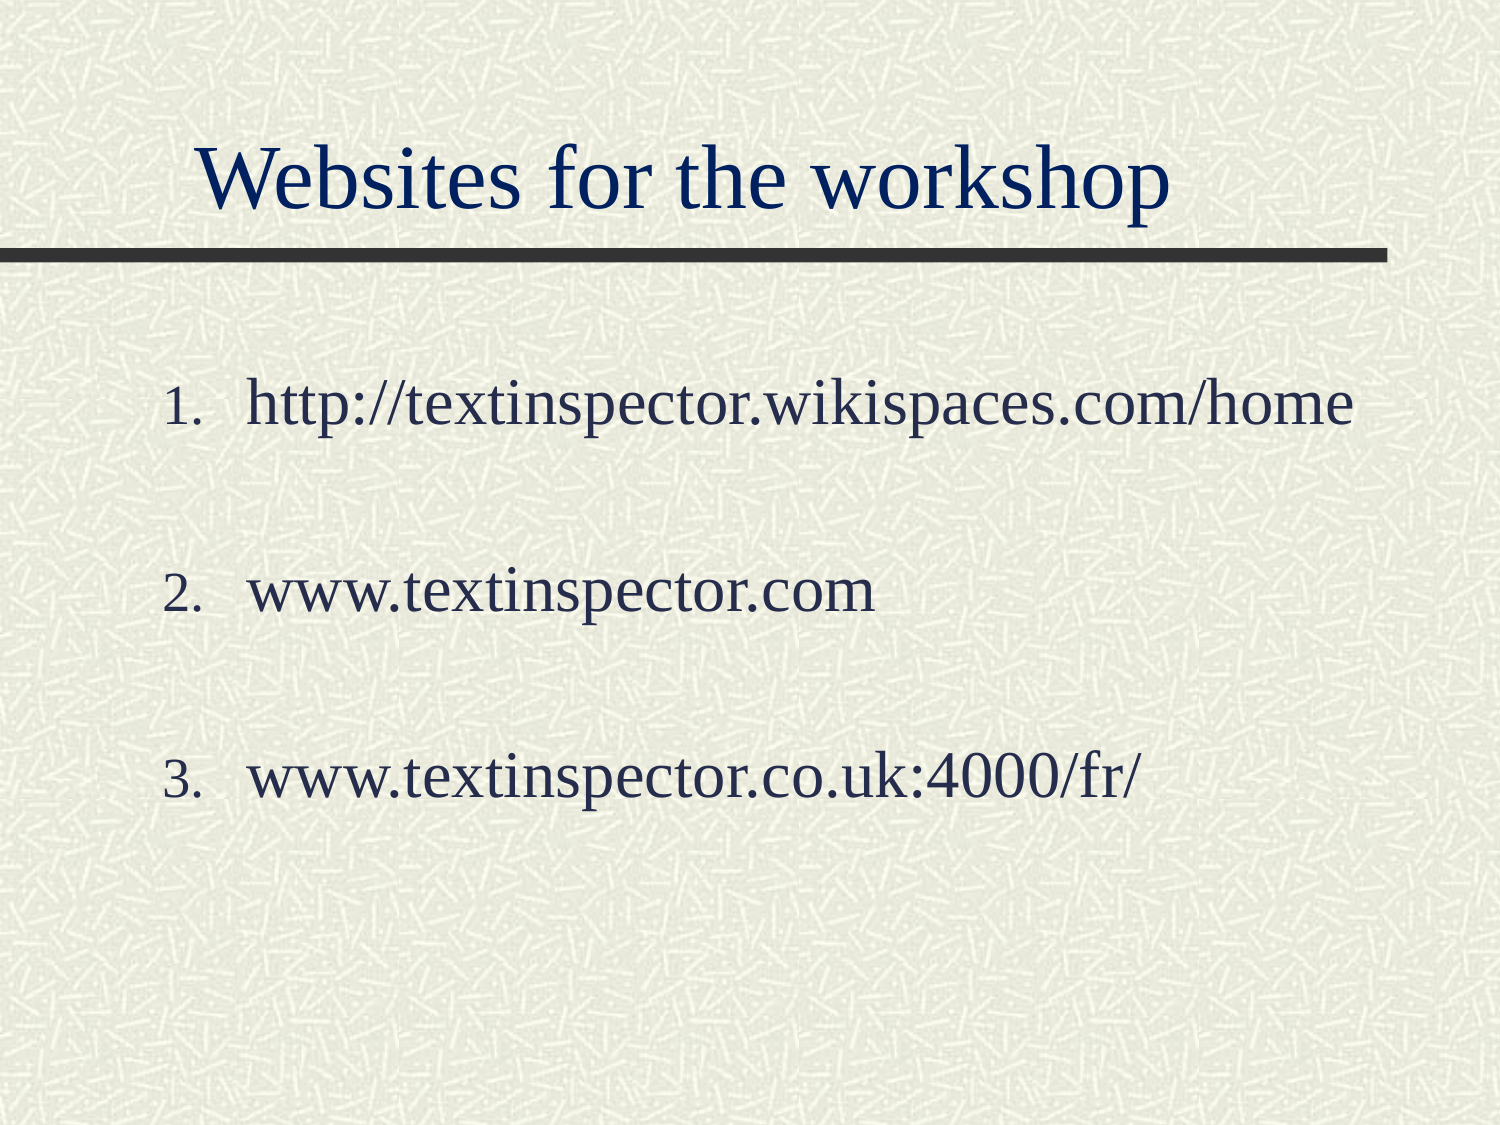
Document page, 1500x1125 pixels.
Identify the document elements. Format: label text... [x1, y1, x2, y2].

list http://textinspector.wikispaces.com/home www.textinspector.com www.textinspector.co.uk:4000/fr/ [147, 349, 1423, 1038]
title Websites for the workshop [179, 46, 1455, 235]
picture [0, 0, 1500, 1125]
